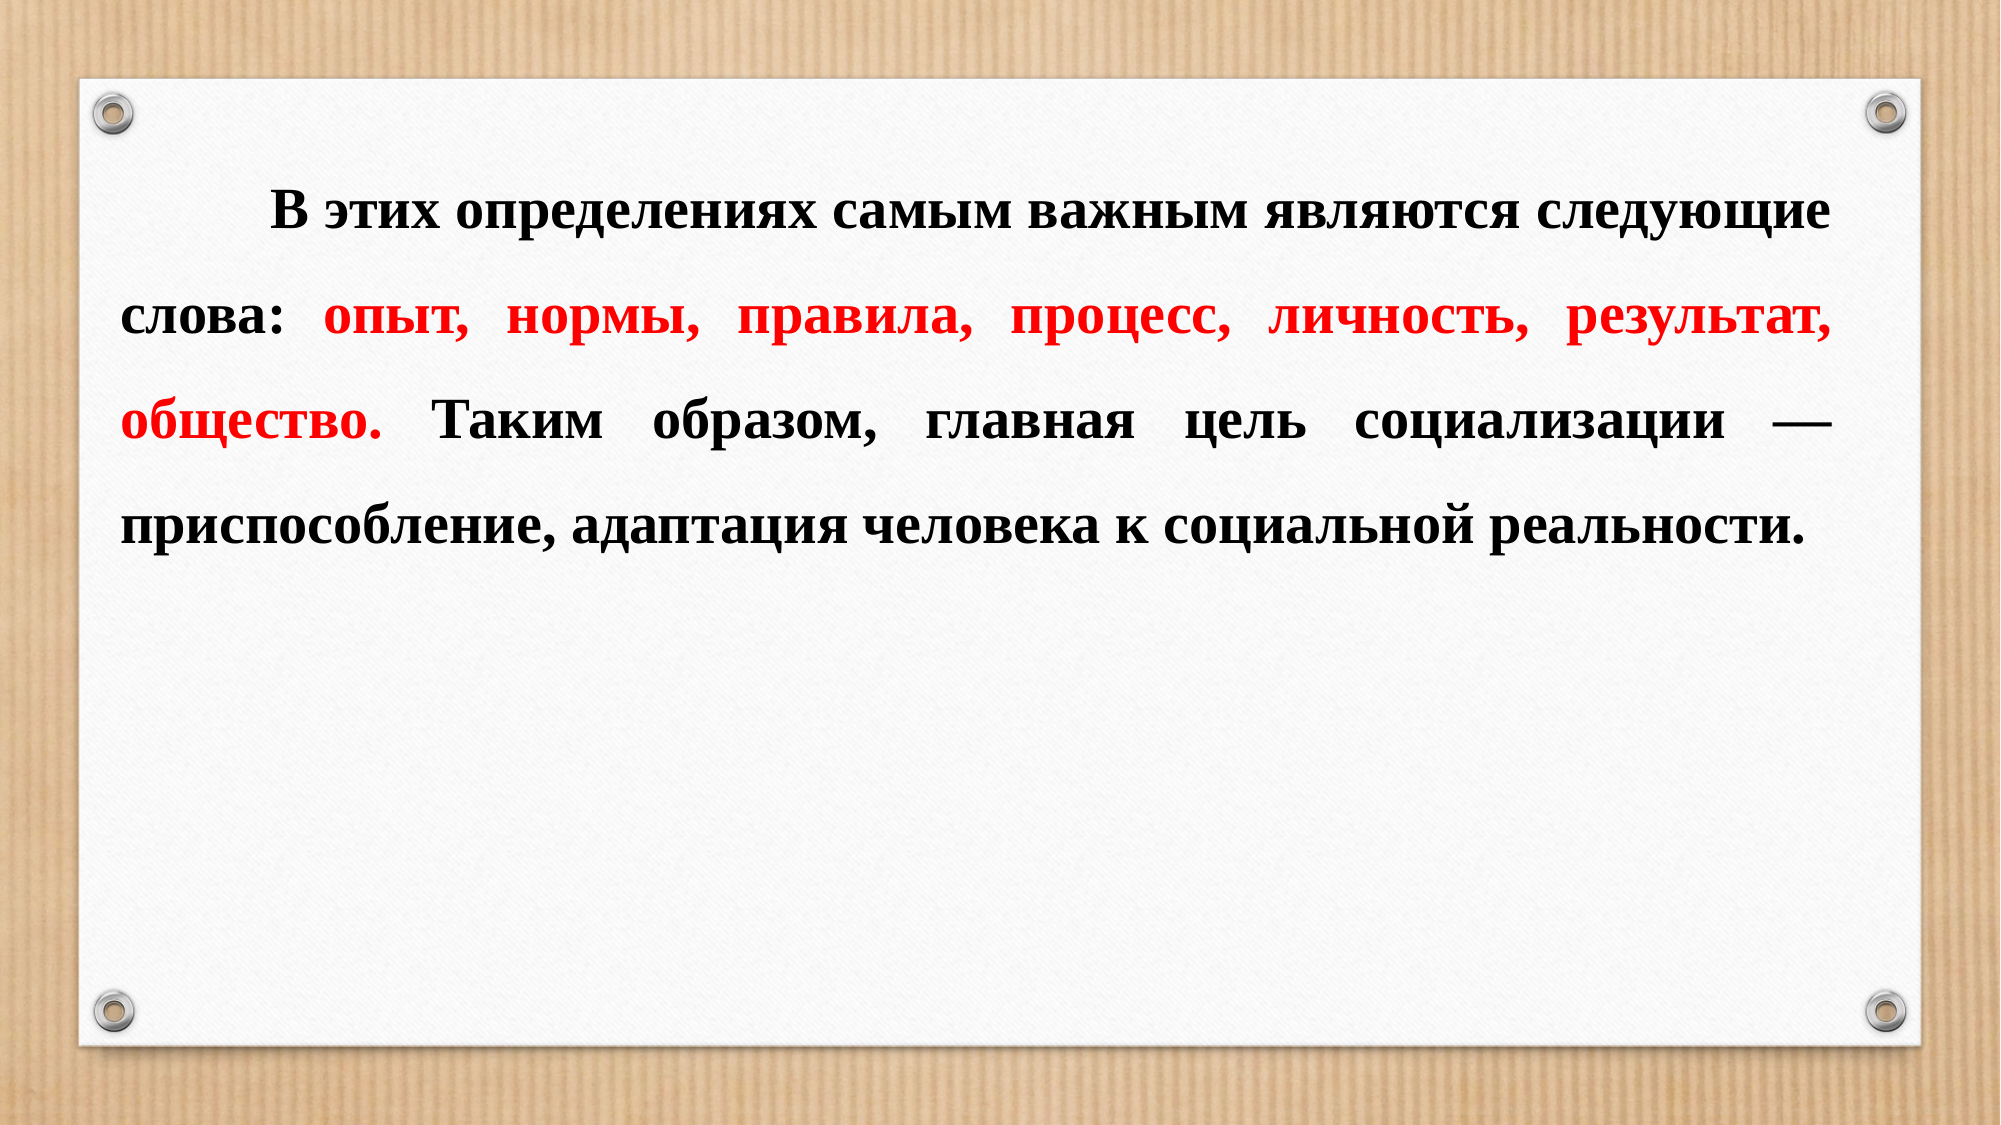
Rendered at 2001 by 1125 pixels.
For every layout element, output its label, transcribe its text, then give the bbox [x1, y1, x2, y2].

picture [0, 0, 2001, 1125]
text_box В этих определениях самым важным являются следующие слова: опыт, нормы, правила, процесс, личность, результат, общество. Таким образом, главная цель социализации — приспособление, адаптация человека к социальной реальности. [105, 127, 1847, 563]
